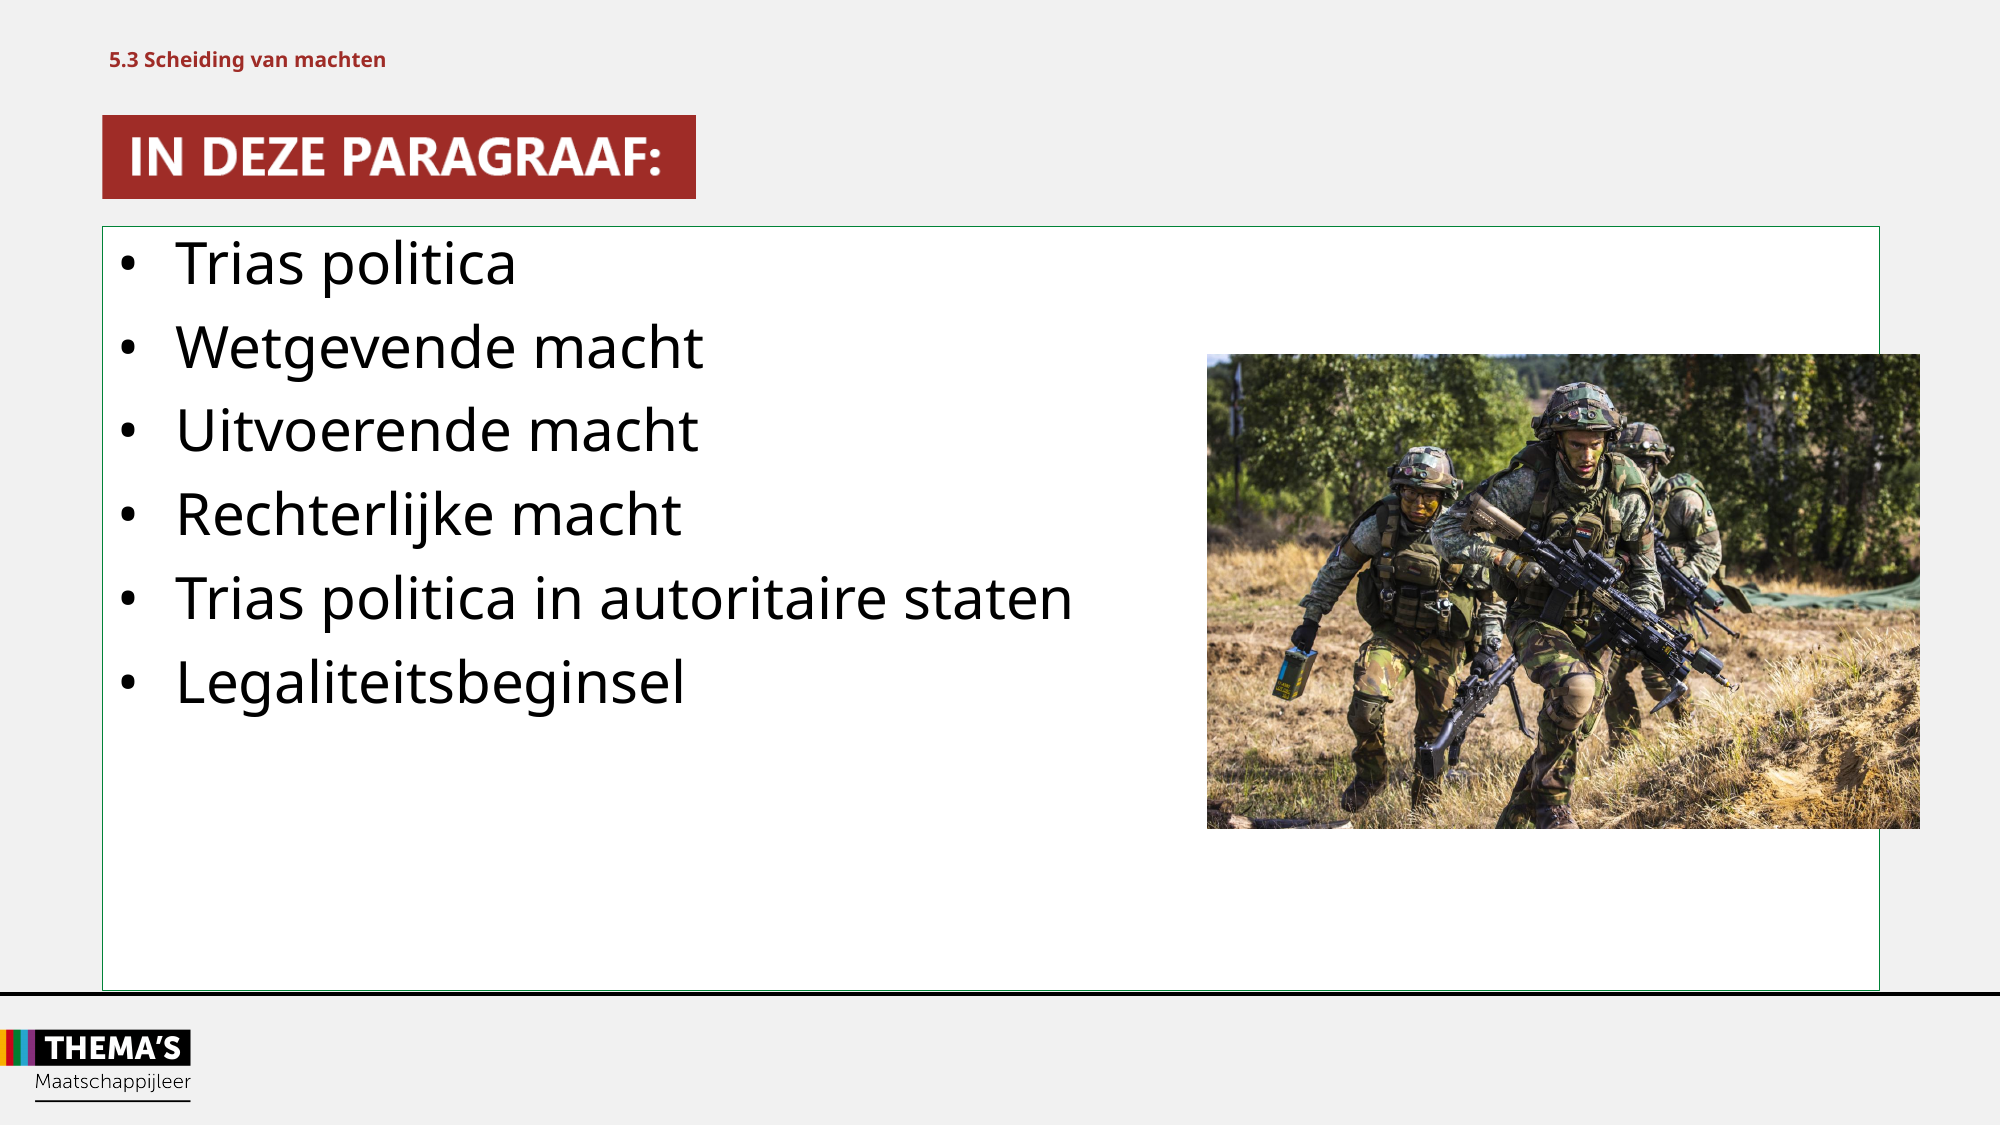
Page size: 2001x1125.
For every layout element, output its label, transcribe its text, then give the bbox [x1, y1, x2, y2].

list 5.3 Scheiding van machten [94, 33, 941, 88]
picture [1207, 354, 1920, 830]
list • Trias politica • Wetgevende macht • Uitvoerende macht • Rechterlijke macht • Trias politica in autoritaire staten • Legaliteitsbeginsel [102, 226, 1880, 991]
picture [0, 993, 203, 1125]
